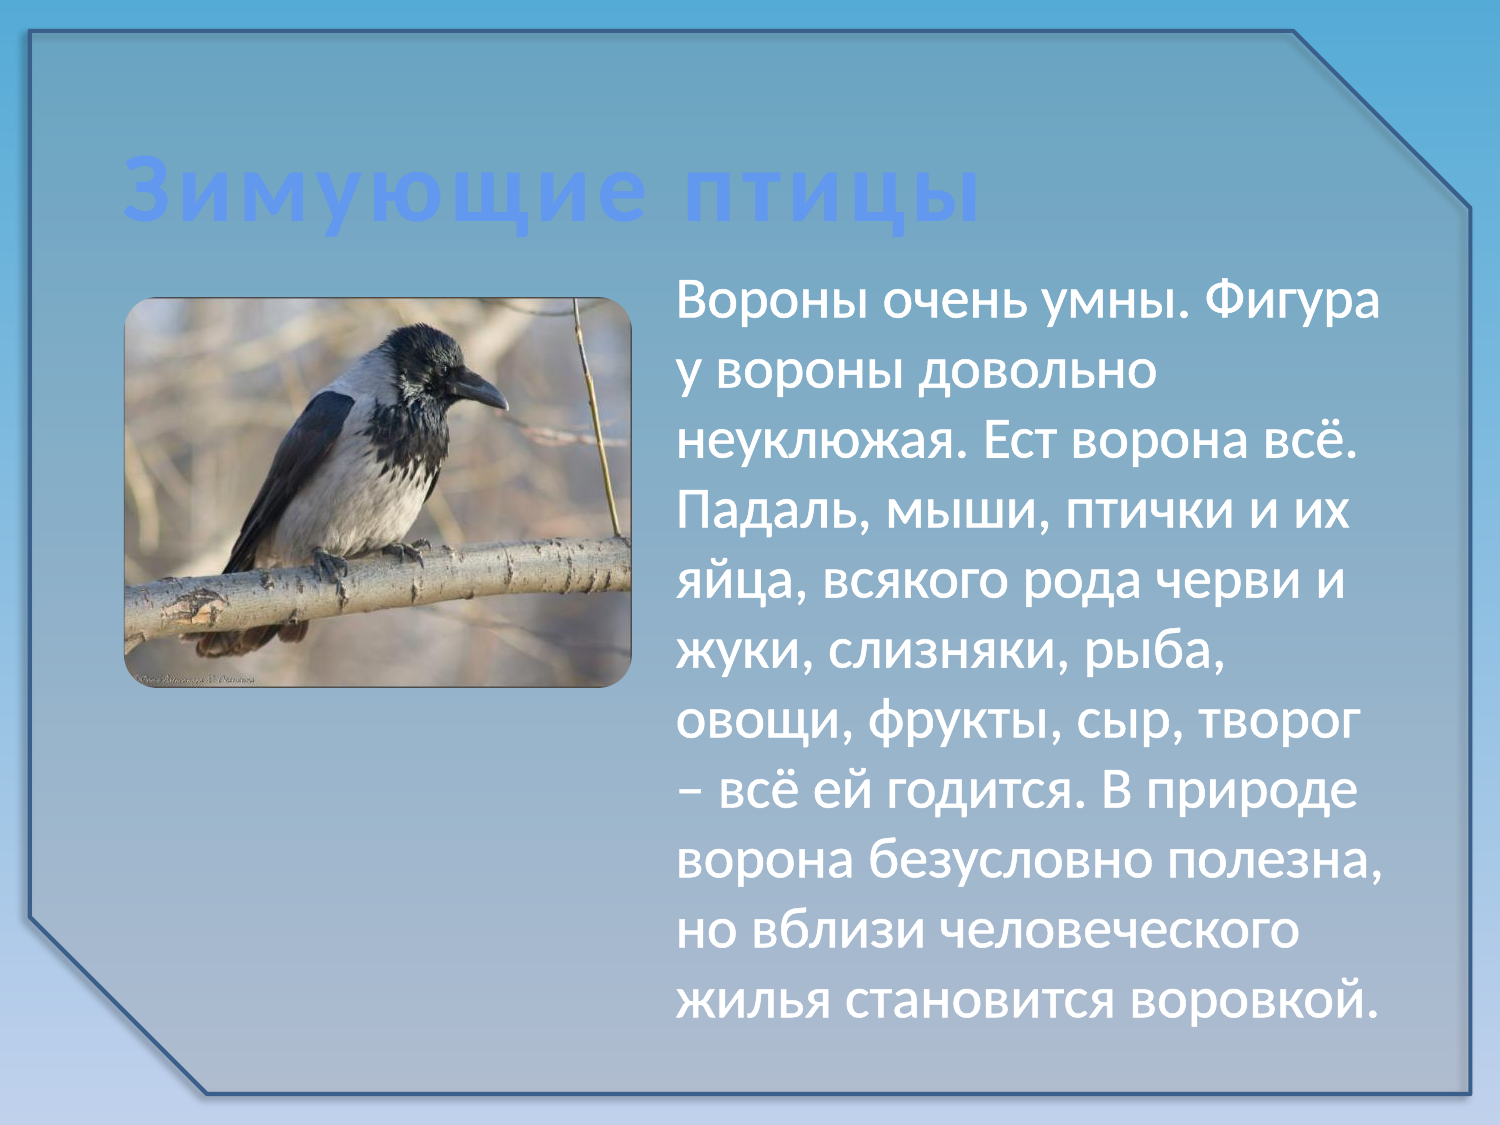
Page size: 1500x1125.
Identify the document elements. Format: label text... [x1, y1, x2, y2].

text_box Зимующие птицы [107, 113, 1000, 249]
picture [123, 296, 633, 689]
text_box [27, 28, 1473, 1097]
text_box Вороны очень умны. Фигура у вороны довольно неуклюжая. Ест ворона всё. Падаль, мыши, птички и их яйца, всякого рода черви и жуки, слизняки, рыба, овощи, фрукты, сыр, творог – всё ей годится. В природе ворона безусловно полезна, но вблизи человеческого жилья становится воровкой. [660, 251, 1405, 1037]
